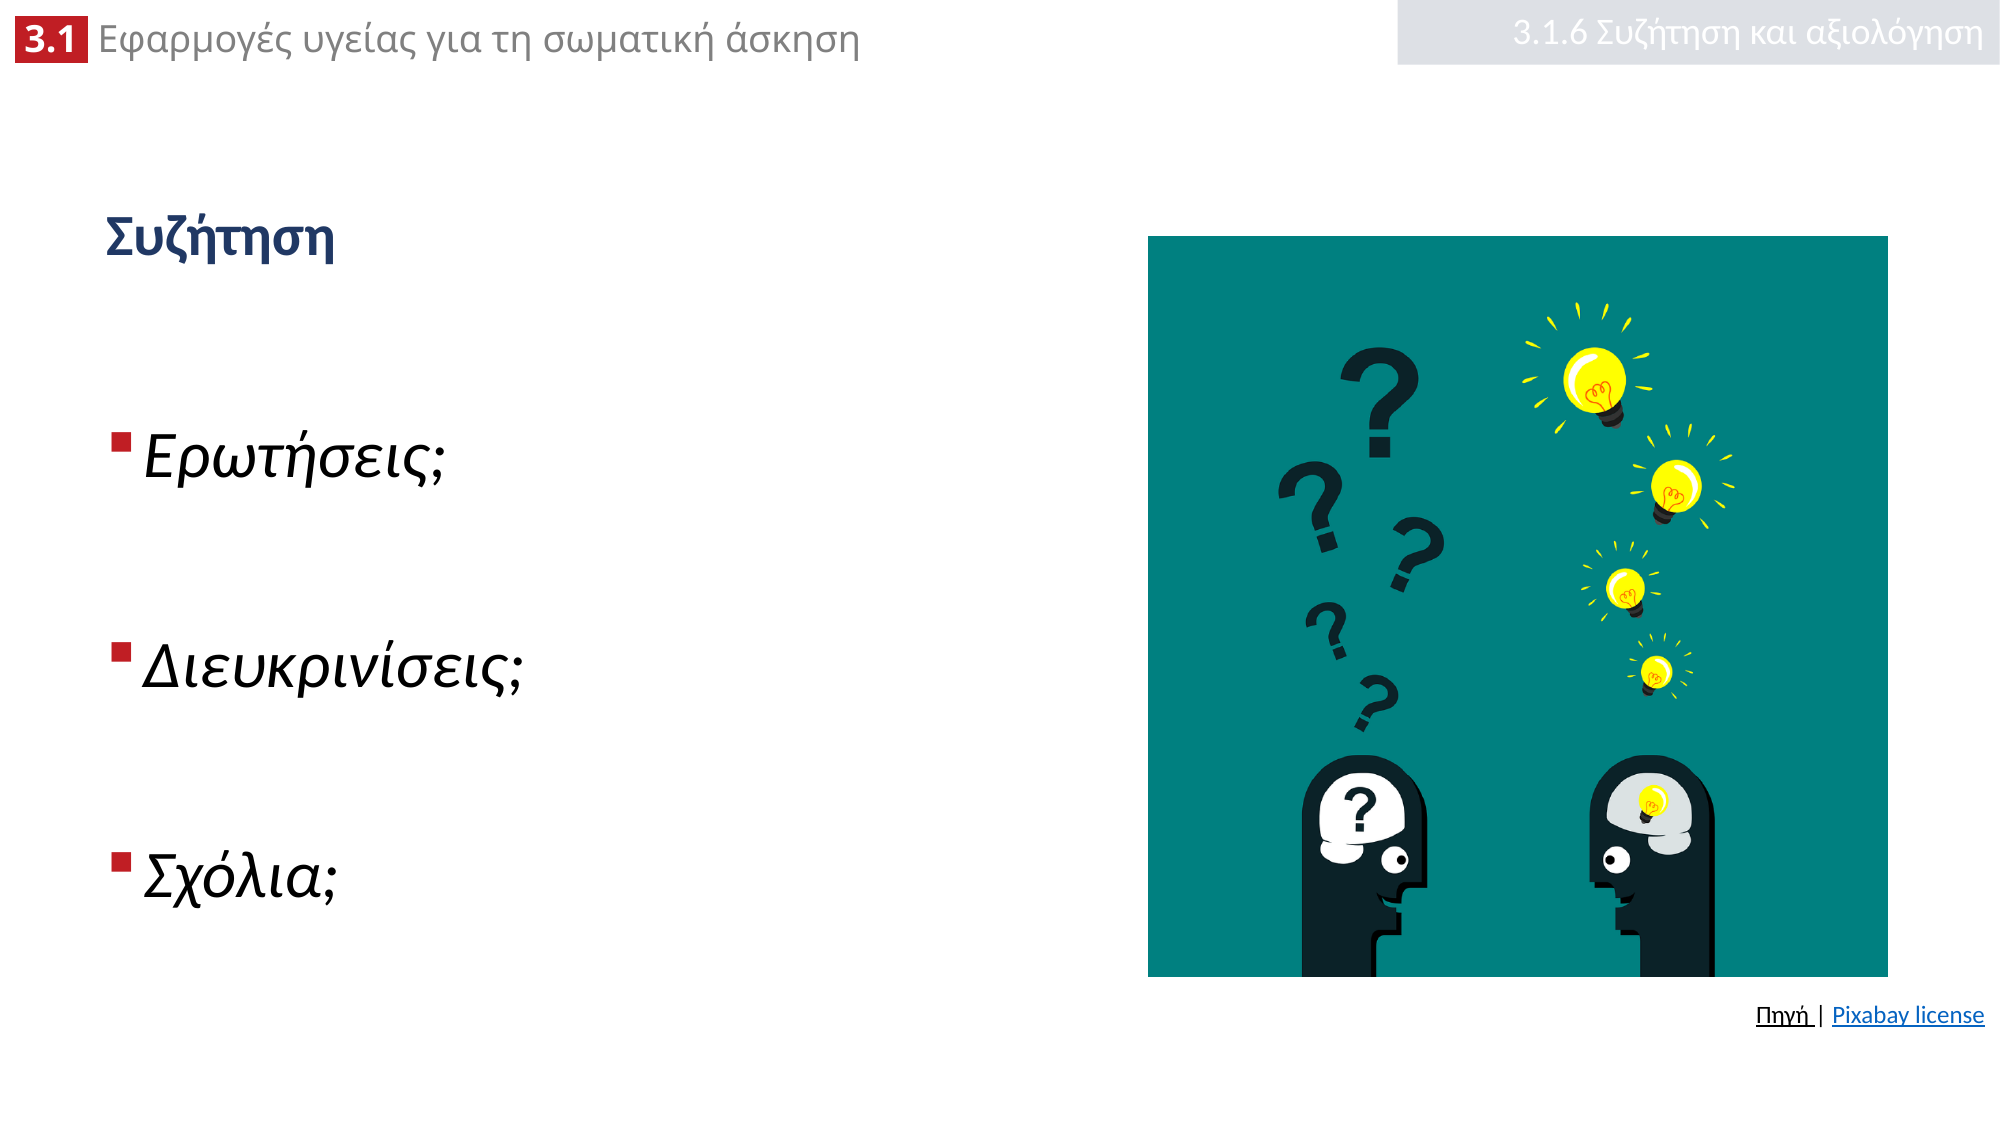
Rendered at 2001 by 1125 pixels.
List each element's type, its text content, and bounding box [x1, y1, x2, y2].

picture [1148, 236, 1888, 977]
title Συζήτηση [91, 177, 1906, 297]
text_box Πηγή | Pixabay license [1604, 991, 2000, 1036]
text_box 3.1.6 Συζήτηση και αξιολόγηση [1397, 0, 2000, 65]
list Ερωτήσεις; Διευκρινίσεις; Σχόλια; [91, 403, 1906, 1051]
